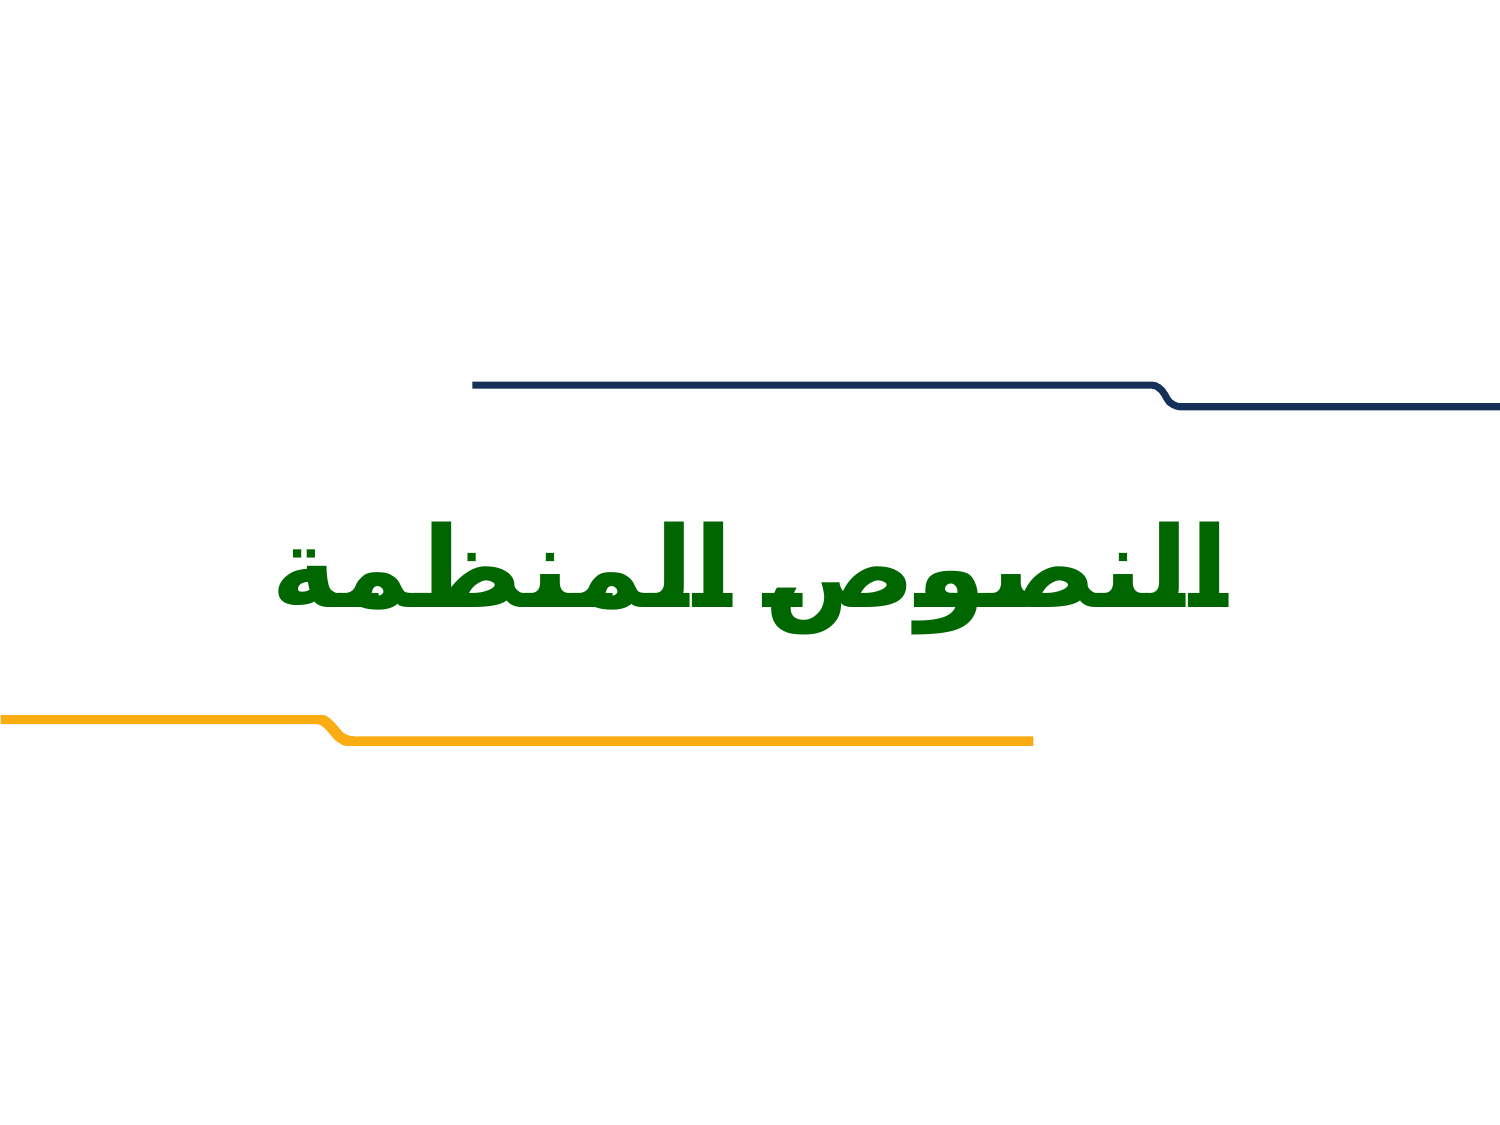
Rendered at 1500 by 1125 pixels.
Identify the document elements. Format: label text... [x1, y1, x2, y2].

list النصوص المنظمة [0, 433, 1500, 692]
